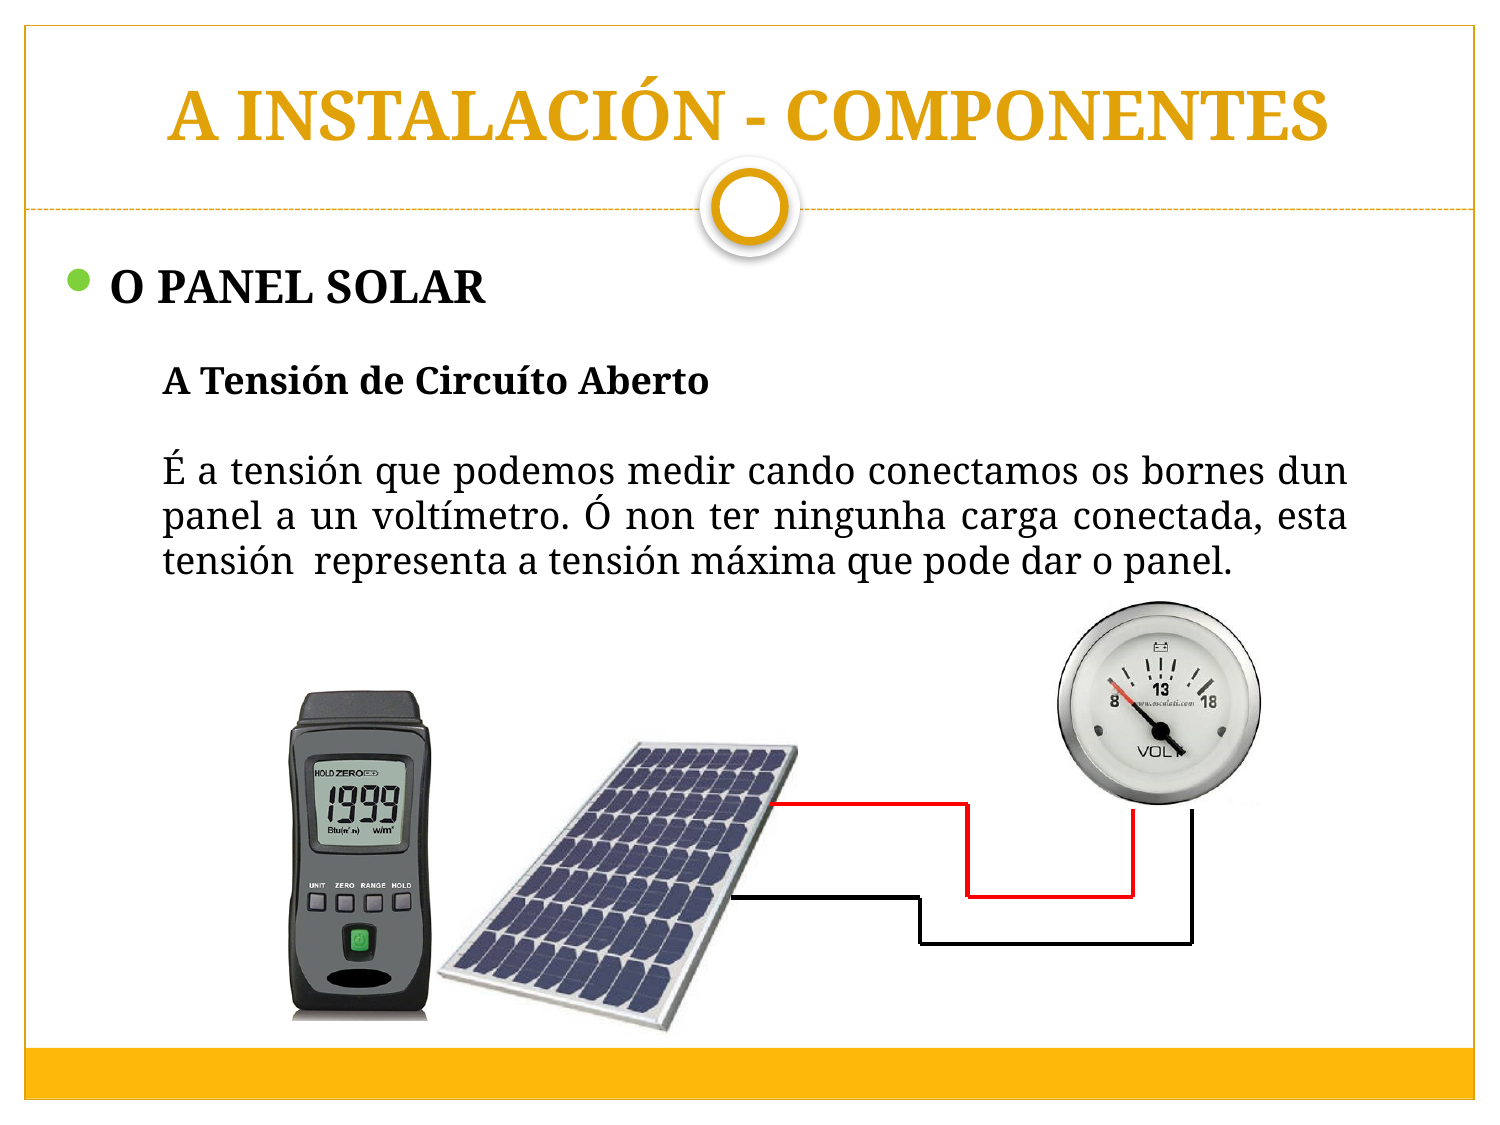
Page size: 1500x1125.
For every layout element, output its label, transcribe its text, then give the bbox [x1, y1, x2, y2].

list O PANEL SOLAR [49, 250, 1445, 1001]
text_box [277, 597, 1263, 1045]
text_box A Tensión de Circuíto Aberto É a tensión que podemos medir cando conectamos os bornes dun panel a un voltímetro. Ó non ter ningunha carga conectada, esta tensión representa a tensión máxima que pode dar o panel. [147, 349, 1365, 590]
title A INSTALACIÓN - COMPONENTES [49, 37, 1450, 162]
